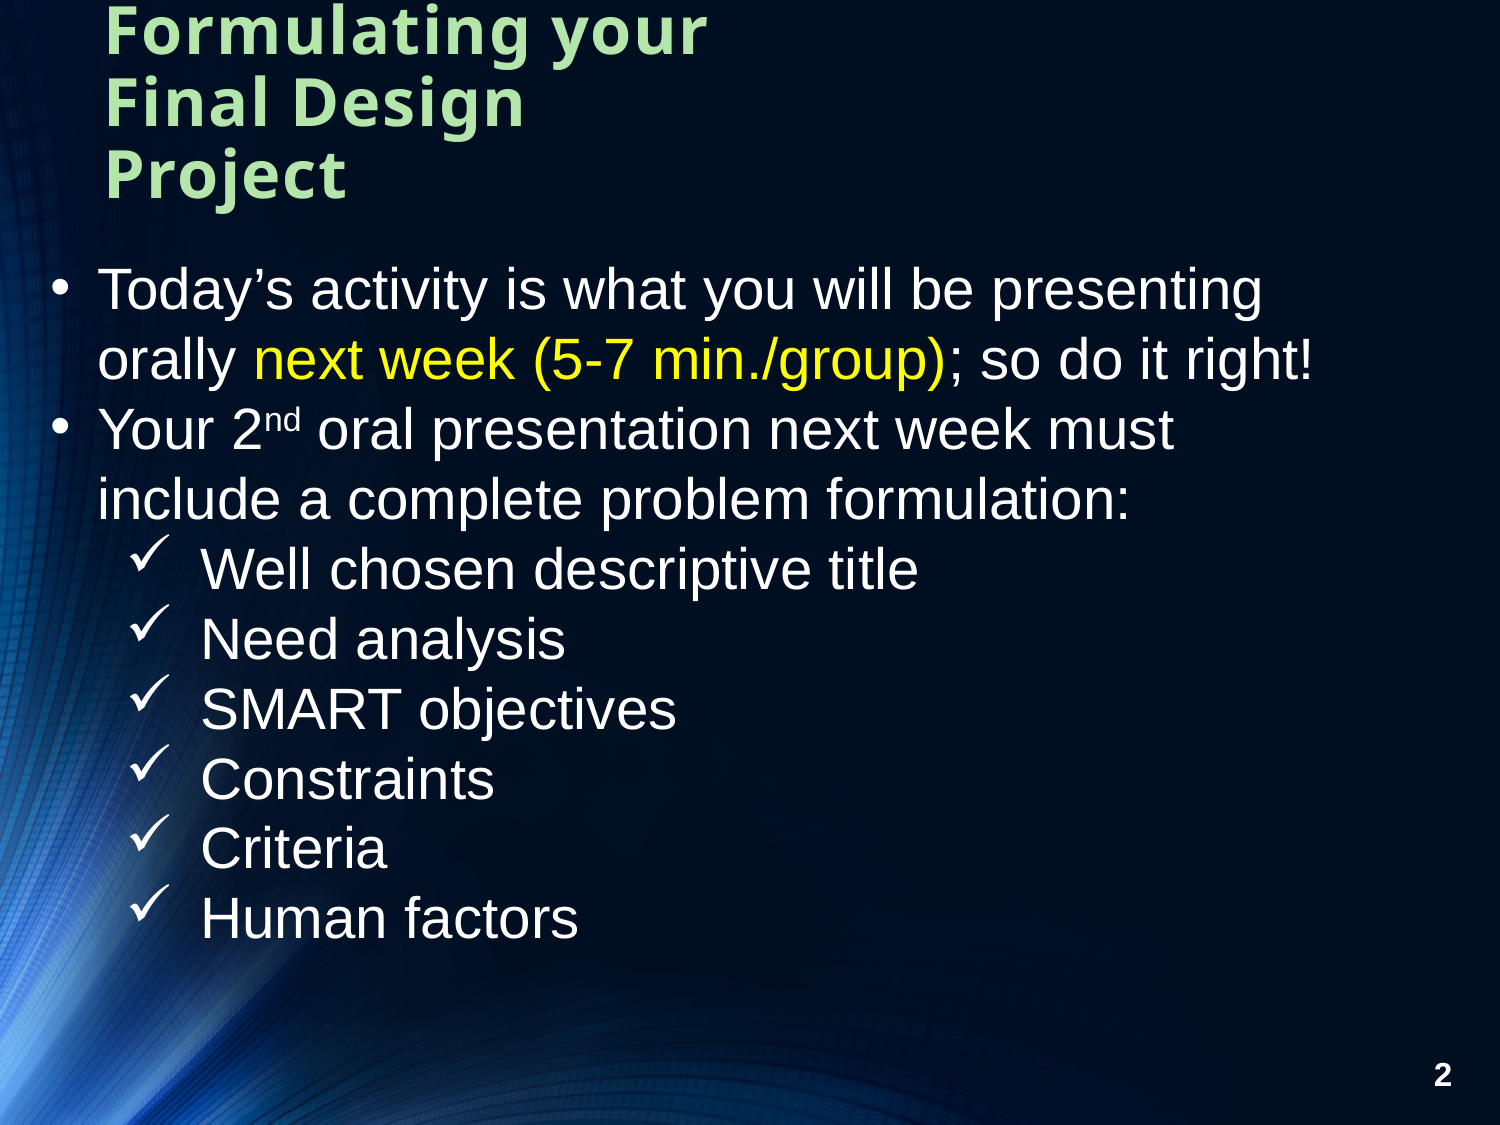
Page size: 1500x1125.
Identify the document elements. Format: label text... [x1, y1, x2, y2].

text_box Today’s activity is what you will be presenting orally next week (5-7 min./group); so do it right! Your 2nd oral presentation next week must include a complete problem formulation: Well chosen descriptive title Need analysis SMART objectives Constraints Criteria Human factors [35, 243, 1331, 958]
title Formulating your Final Design Project [88, 78, 762, 221]
slide_number 2 [1364, 1050, 1468, 1096]
picture [0, 0, 1500, 1125]
